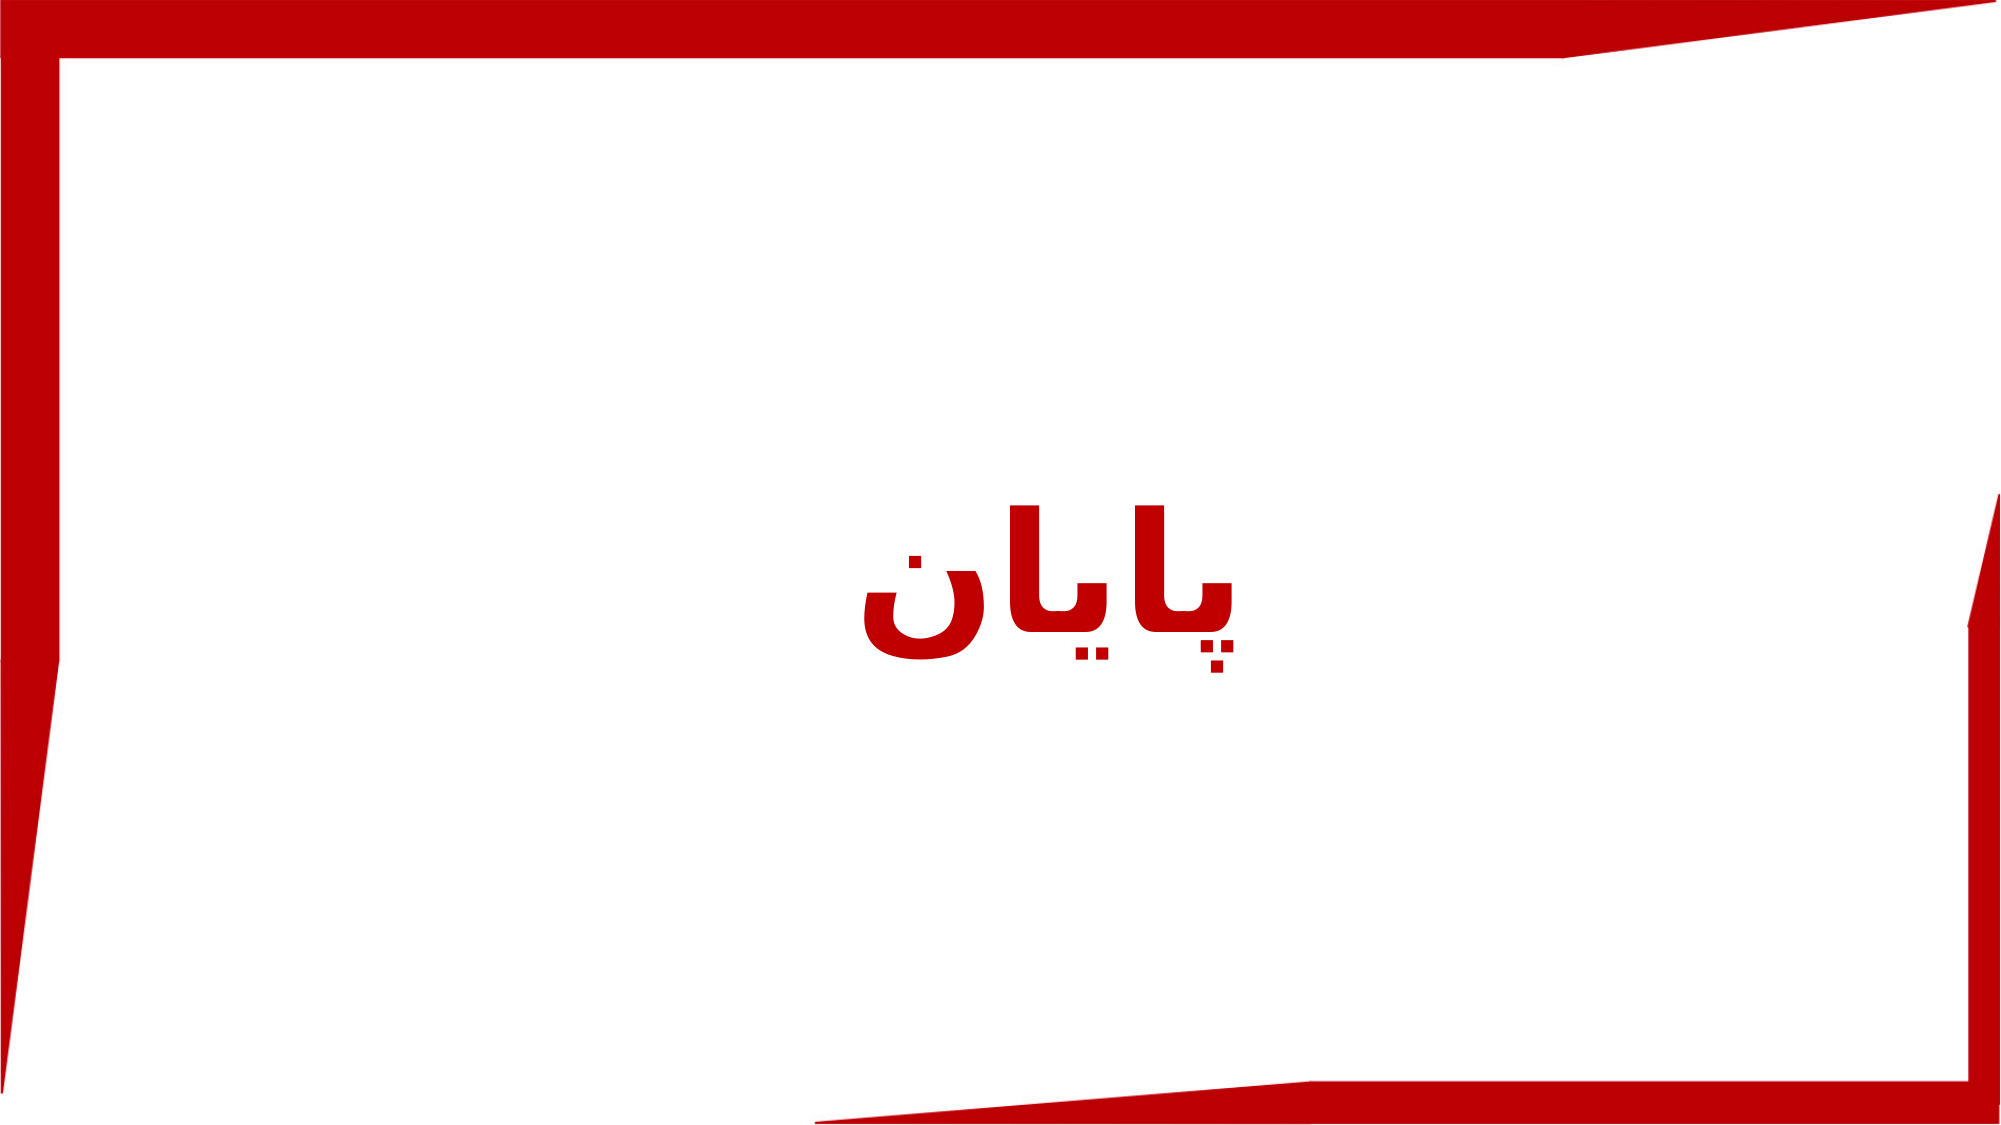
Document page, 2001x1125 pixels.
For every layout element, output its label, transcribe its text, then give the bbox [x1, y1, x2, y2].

picture [0, 0, 2001, 1125]
text_box پایان [839, 458, 2000, 674]
